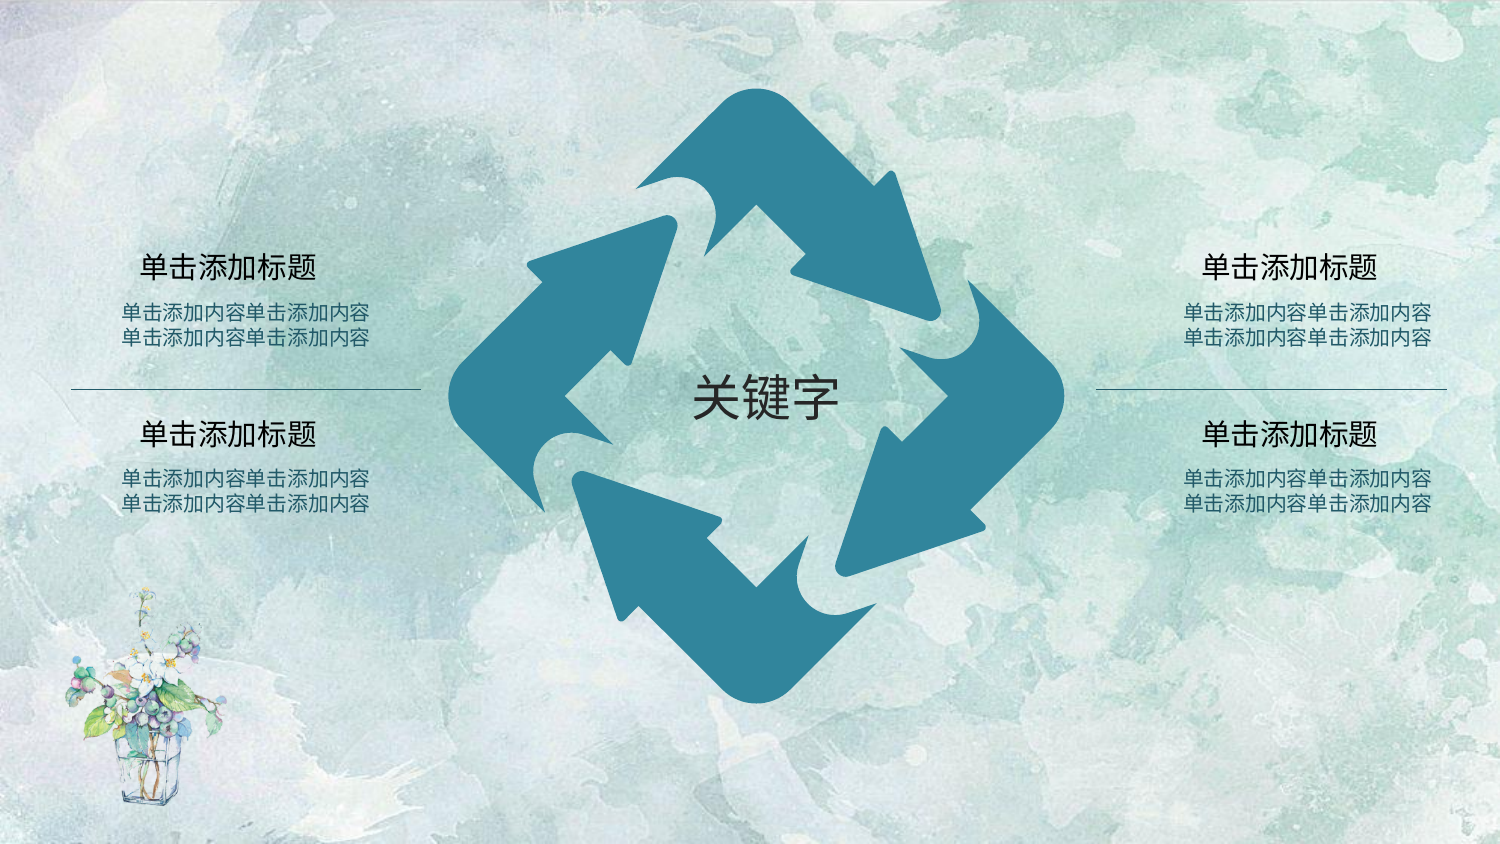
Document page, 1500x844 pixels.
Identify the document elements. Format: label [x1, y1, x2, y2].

picture [0, 0, 1500, 844]
text_box [70, 88, 1448, 704]
